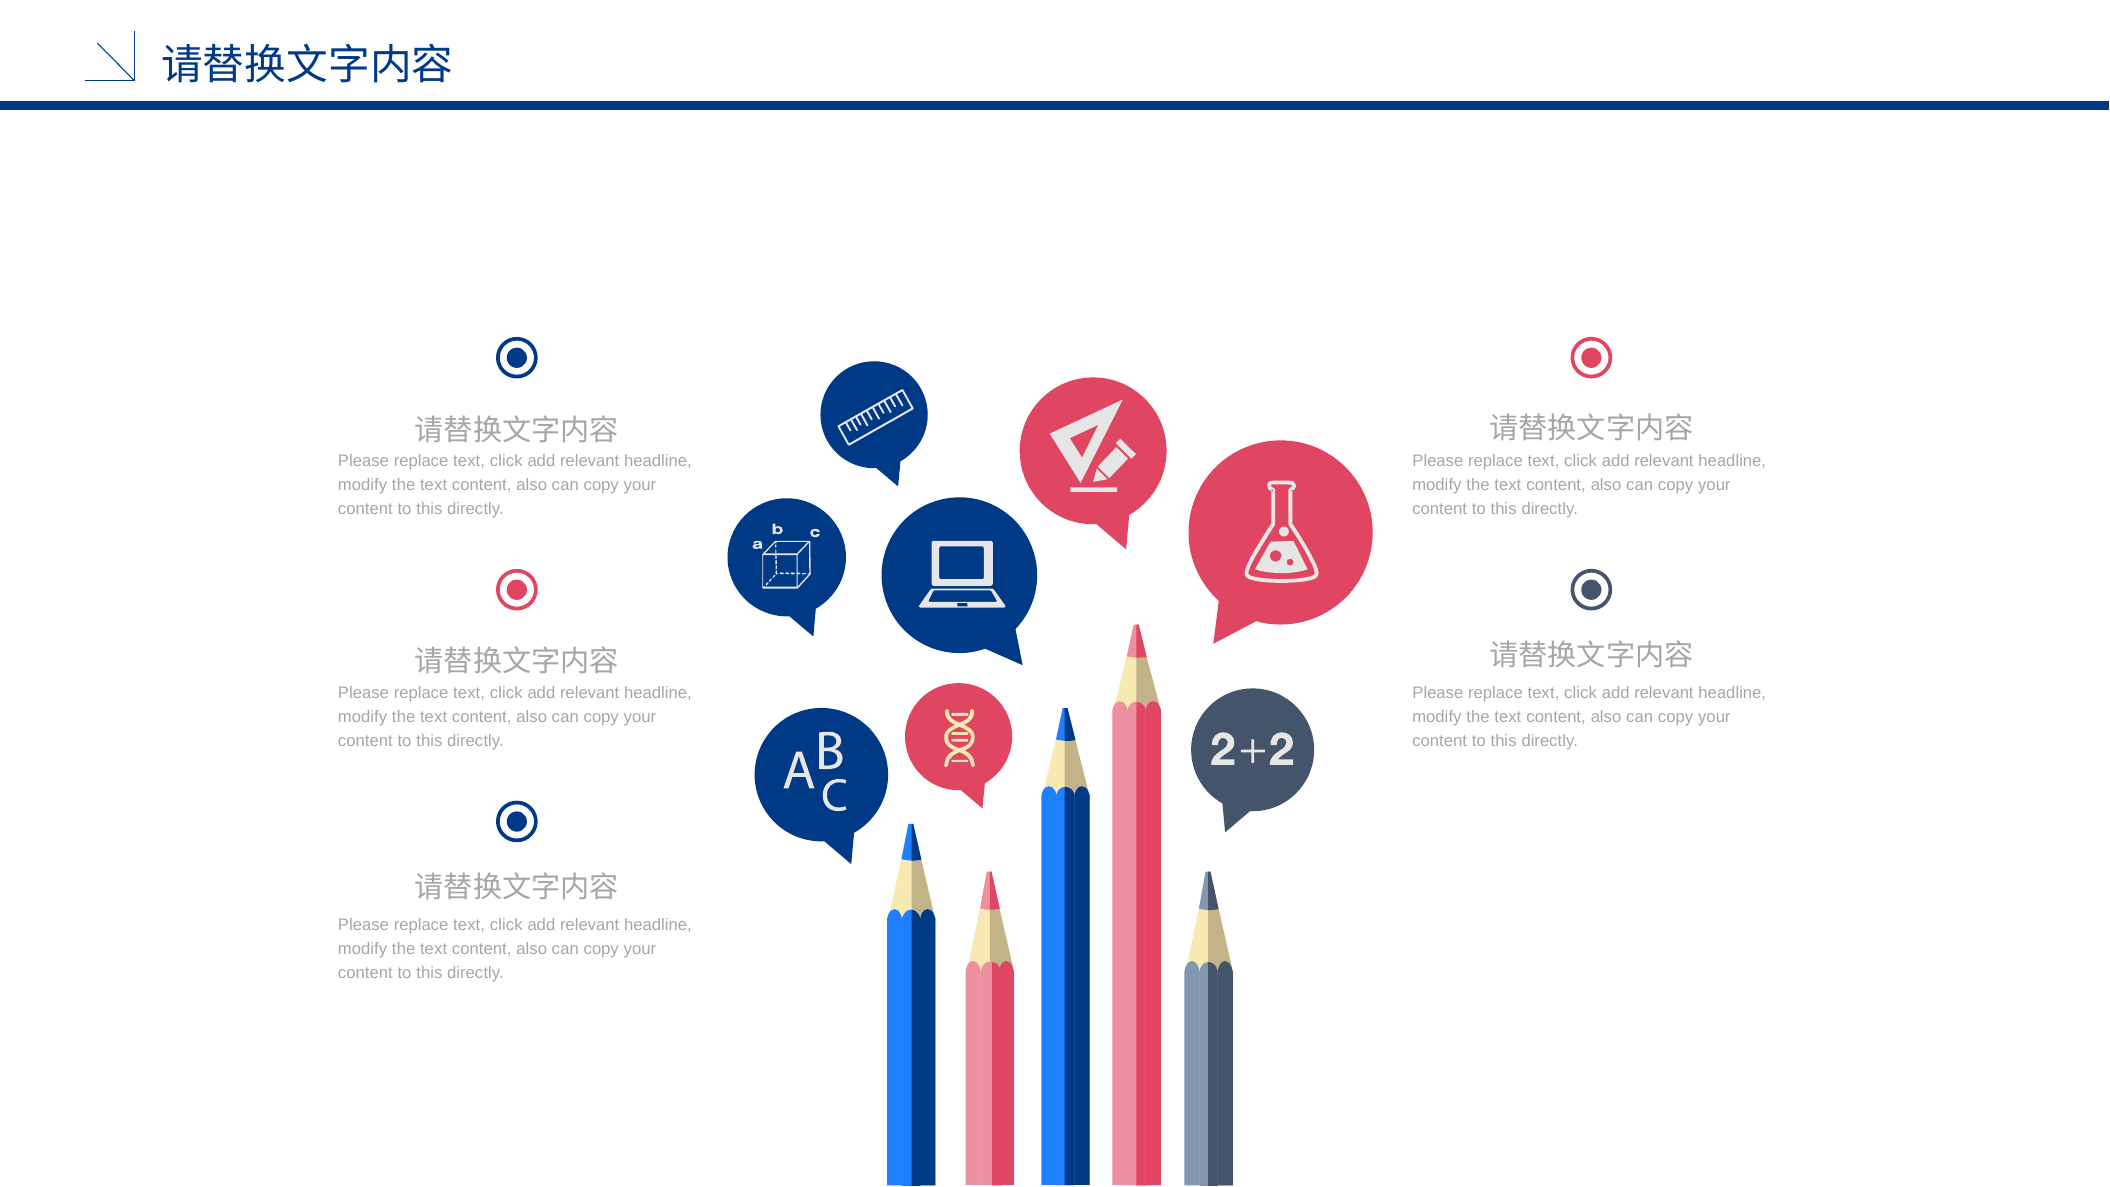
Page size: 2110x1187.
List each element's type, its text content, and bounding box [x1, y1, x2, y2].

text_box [1412, 402, 1771, 517]
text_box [965, 871, 1014, 1186]
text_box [727, 498, 846, 637]
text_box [1570, 336, 1613, 379]
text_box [872, 488, 1043, 666]
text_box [904, 683, 1013, 809]
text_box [1112, 624, 1161, 1186]
text_box 请替换文字内容 [145, 22, 500, 94]
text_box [1570, 568, 1613, 611]
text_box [754, 707, 889, 865]
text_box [495, 336, 538, 379]
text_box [337, 861, 696, 981]
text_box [337, 404, 696, 517]
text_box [1184, 871, 1233, 1186]
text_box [1412, 629, 1771, 749]
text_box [1183, 431, 1382, 644]
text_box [1019, 377, 1167, 550]
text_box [337, 634, 696, 749]
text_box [820, 361, 928, 487]
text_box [495, 568, 538, 611]
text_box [495, 800, 538, 843]
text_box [1041, 707, 1090, 1186]
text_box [887, 823, 936, 1186]
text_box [1191, 688, 1315, 833]
